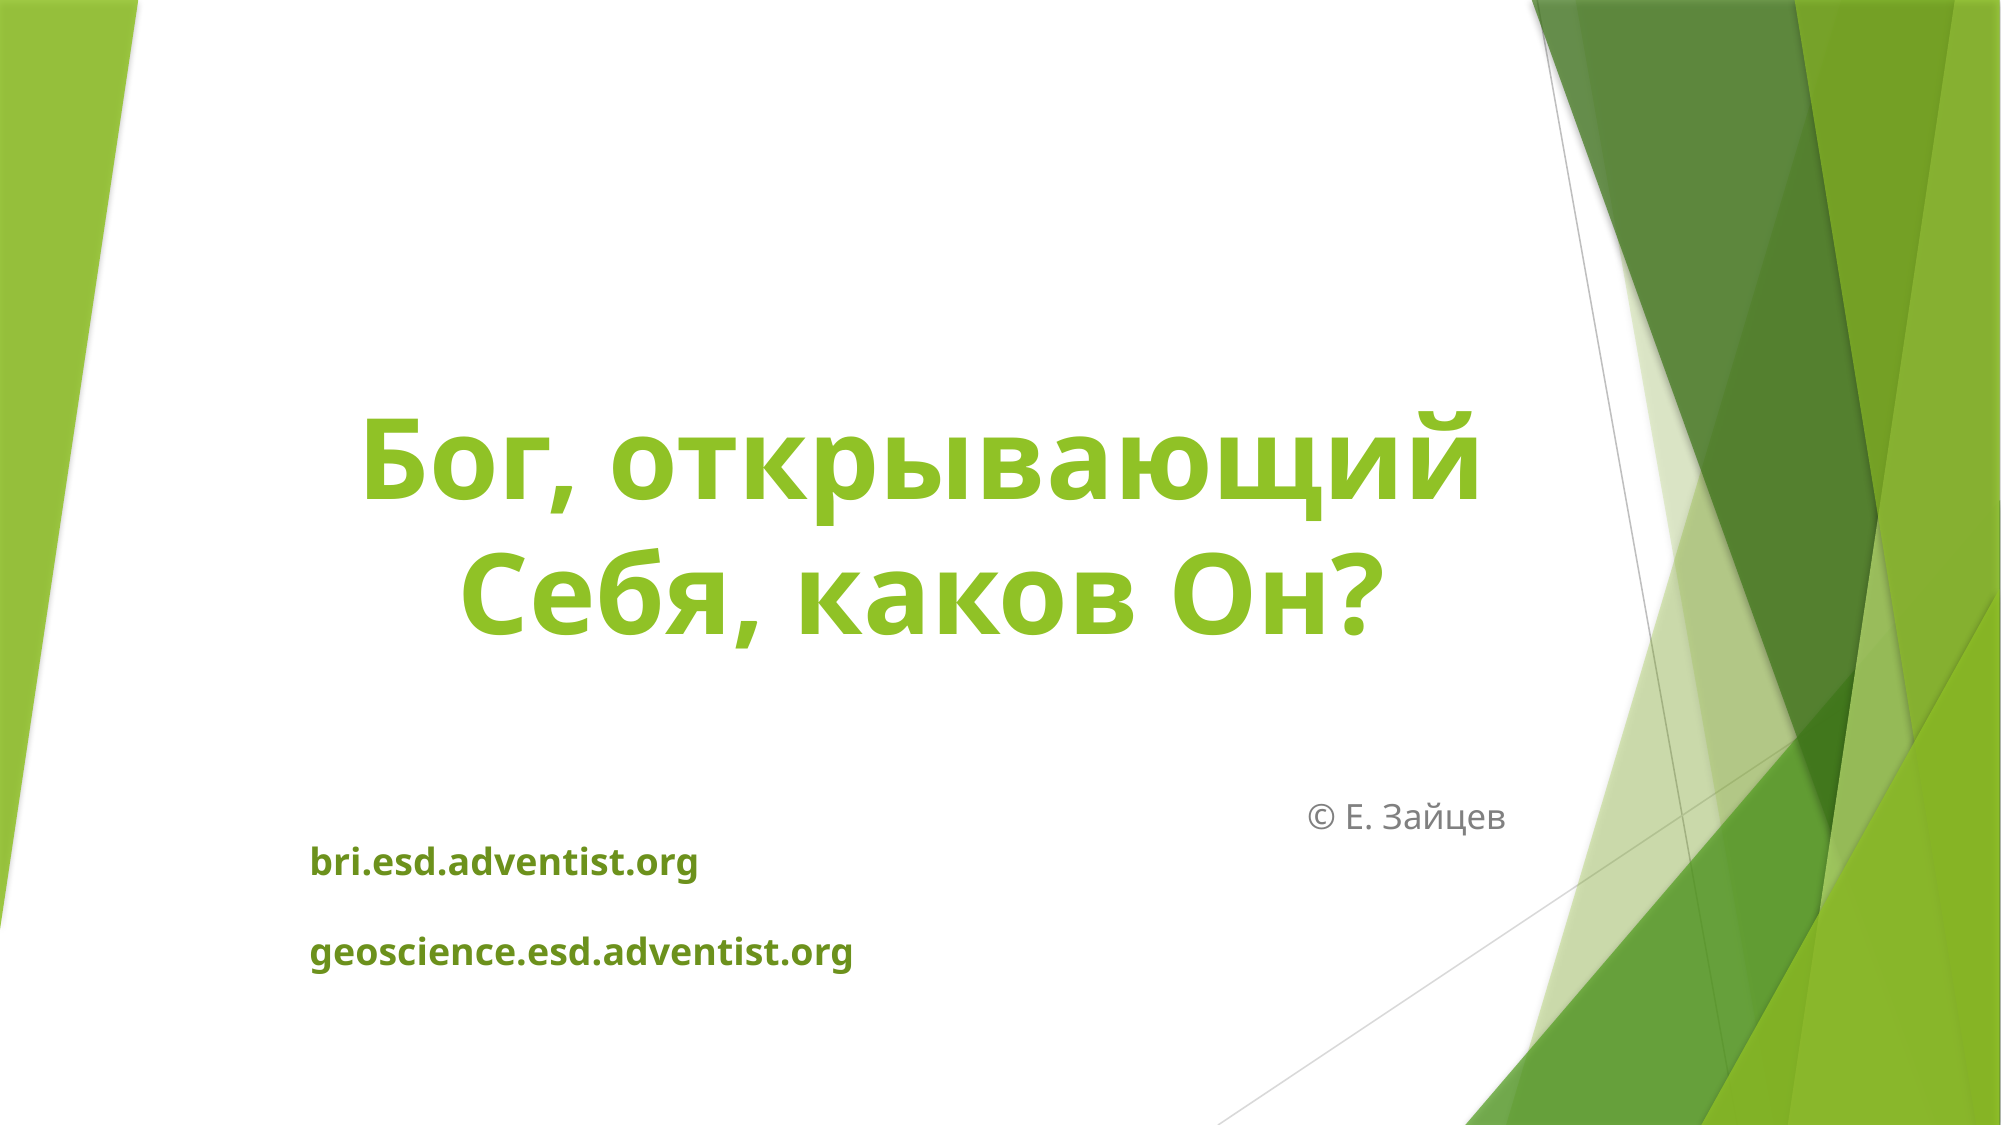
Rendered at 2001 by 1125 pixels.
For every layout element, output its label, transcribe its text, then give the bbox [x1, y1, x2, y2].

title Бог, открывающий Себя, каков Он? [208, 394, 1636, 665]
subtitle ©️ Е. Зайцев [247, 664, 1522, 845]
text_box bri.esd.adventist.org geoscience.esd.adventist.org [294, 830, 870, 981]
